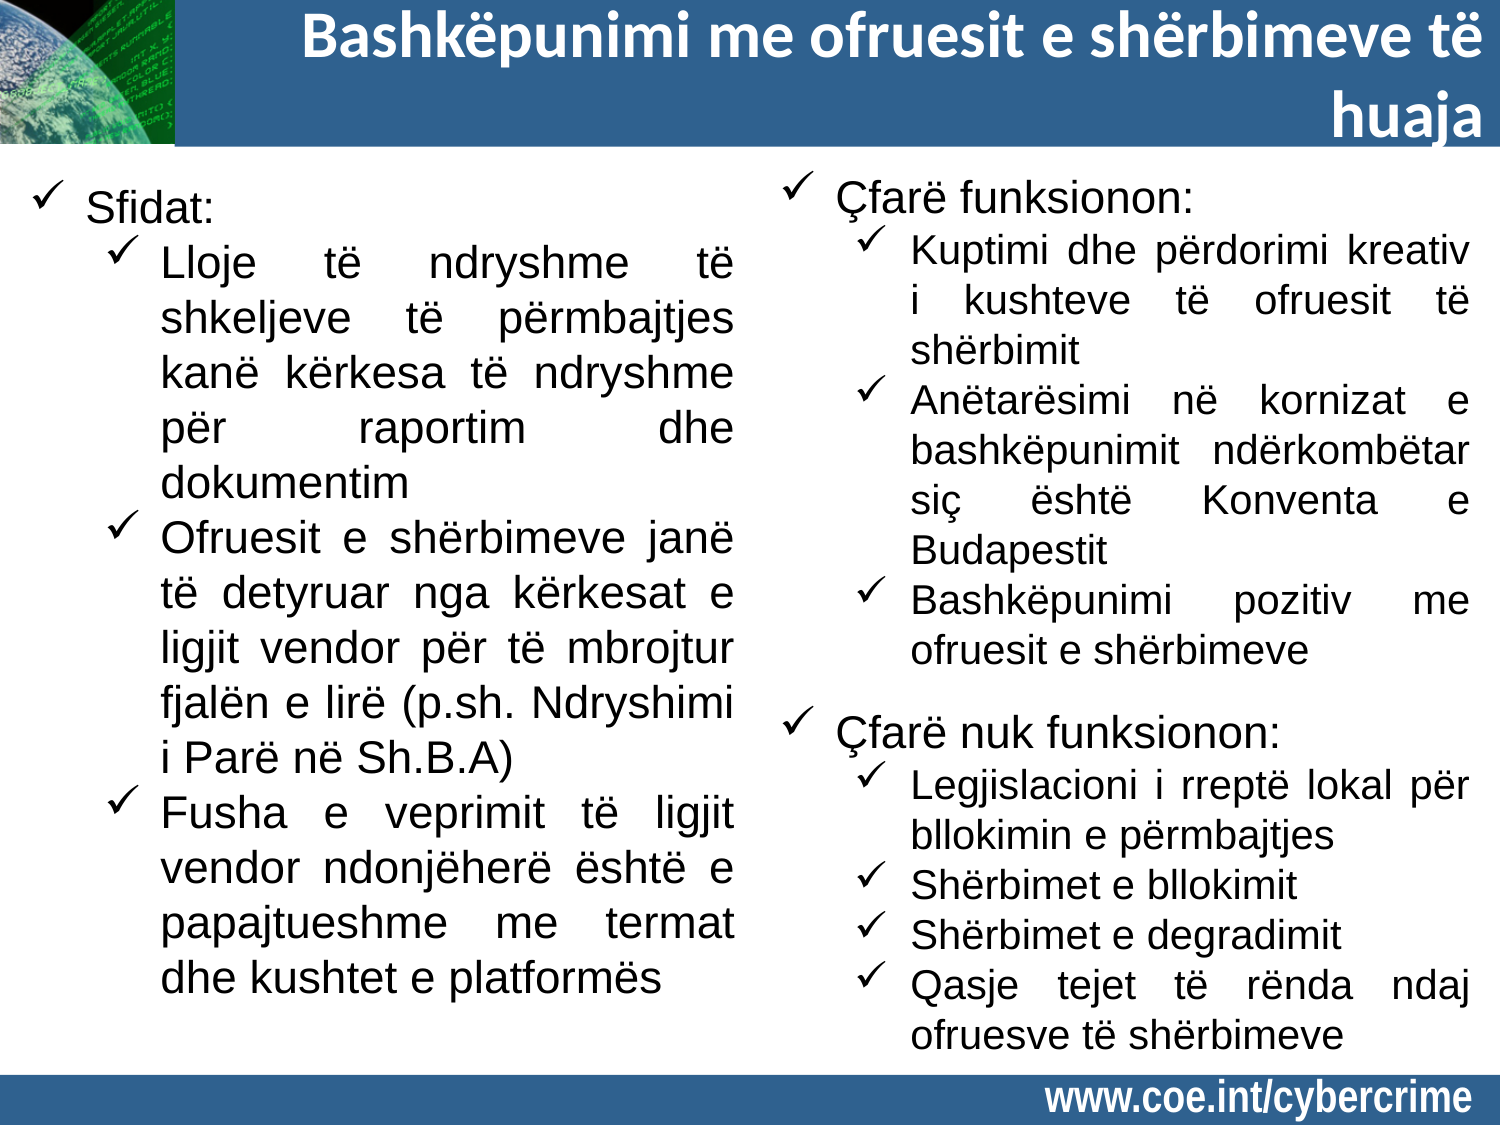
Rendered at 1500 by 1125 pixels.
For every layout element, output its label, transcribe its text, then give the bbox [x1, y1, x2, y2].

text_box Çfarë funksionon: Kuptimi dhe përdorimi kreativ i kushteve të ofruesit të shërbimit Anëtarësimi në kornizat e bashkëpunimit ndërkombëtar siç është Konventa e Budapestit Bashkëpunimi pozitiv me ofruesit e shërbimeve Çfarë nuk funksionon: Legjislacioni i rreptë lokal për bllokimin e përmbajtjes Shërbimet e bllokimit Shërbimet e degradimit Qasje tejet të rënda ndaj ofruesve të shërbimeve [764, 160, 1486, 1066]
text_box Sfidat: Lloje të ndryshme të shkeljeve të përmbajtjes kanë kërkesa të ndryshme për raportim dhe dokumentim Ofruesit e shërbimeve janë të detyruar nga kërkesat e ligjit vendor për të mbrojtur fjalën e lirë (p.sh. Ndryshimi i Parë në Sh.B.A) Fusha e veprimit të ligjit vendor ndonjëherë është e papajtueshme me termat dhe kushtet e platformës [14, 170, 750, 1010]
text_box [0, 1073, 1030, 1125]
text_box www.coe.int/cybercrime [1030, 1059, 1500, 1125]
picture [0, 0, 175, 144]
text_box Bashkëpunimi me ofruesit e shërbimeve të huaja [177, 0, 1500, 149]
